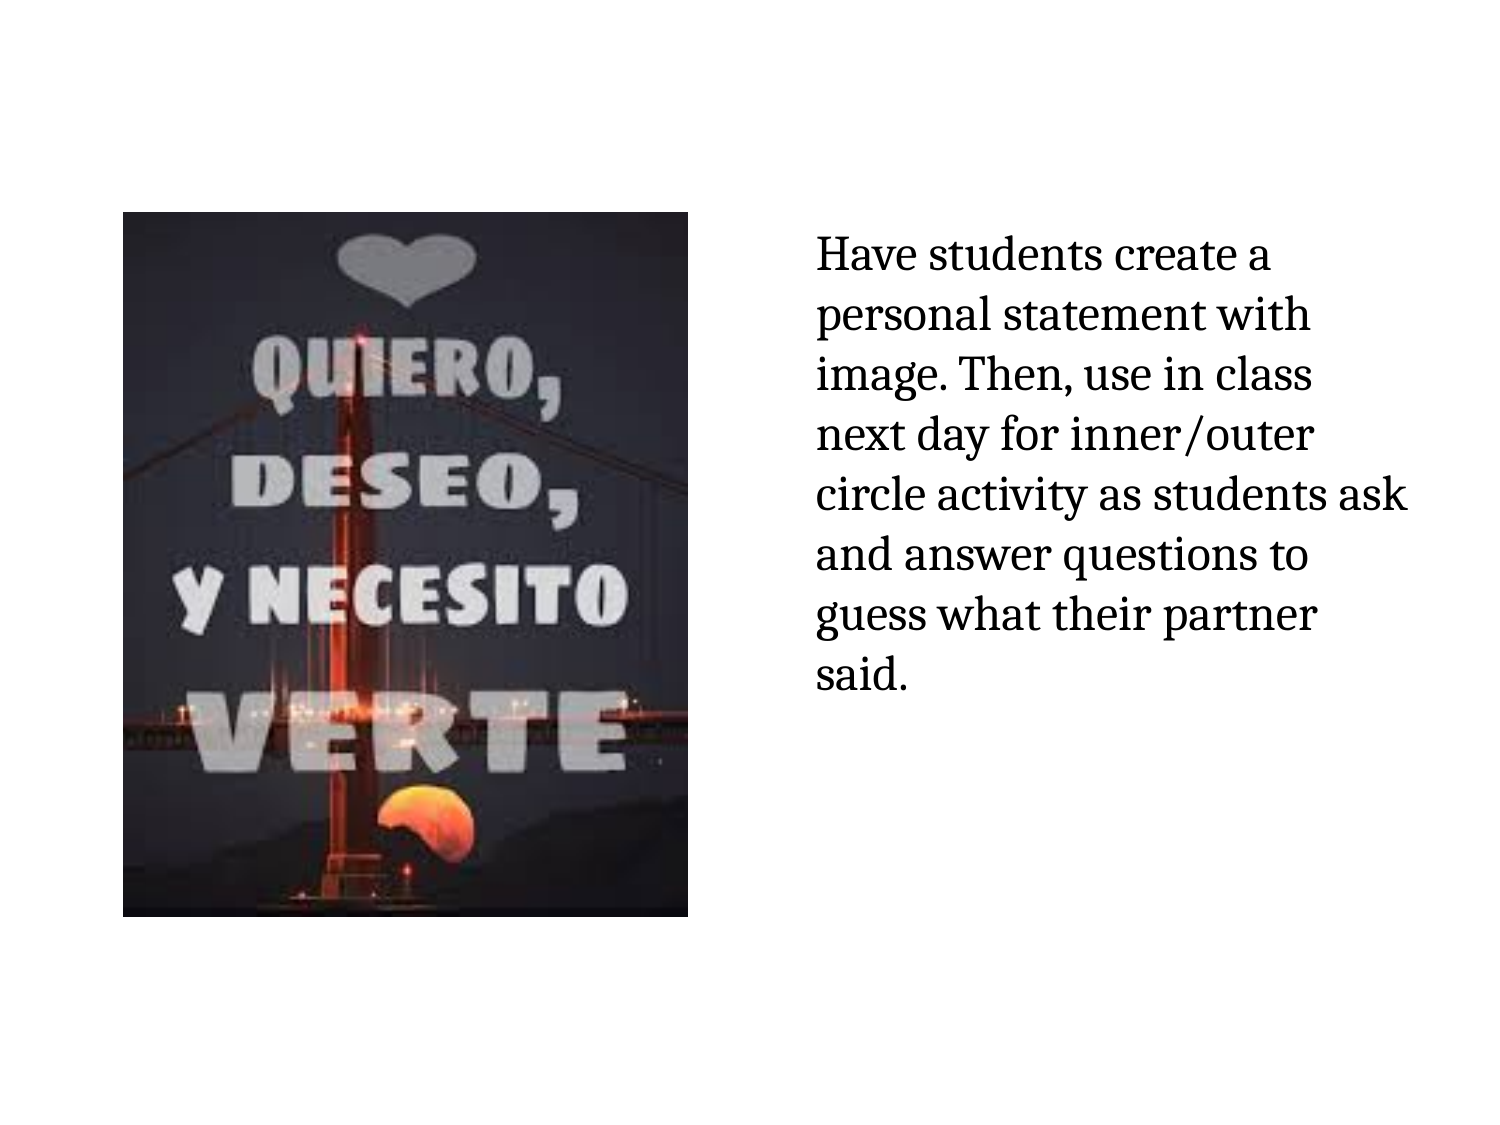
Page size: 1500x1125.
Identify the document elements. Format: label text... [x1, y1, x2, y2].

picture [123, 212, 688, 917]
text_box Have students create a personal statement with image. Then, use in class next day for inner/outer circle activity as students ask and answer questions to guess what their partner said. [801, 212, 1427, 708]
